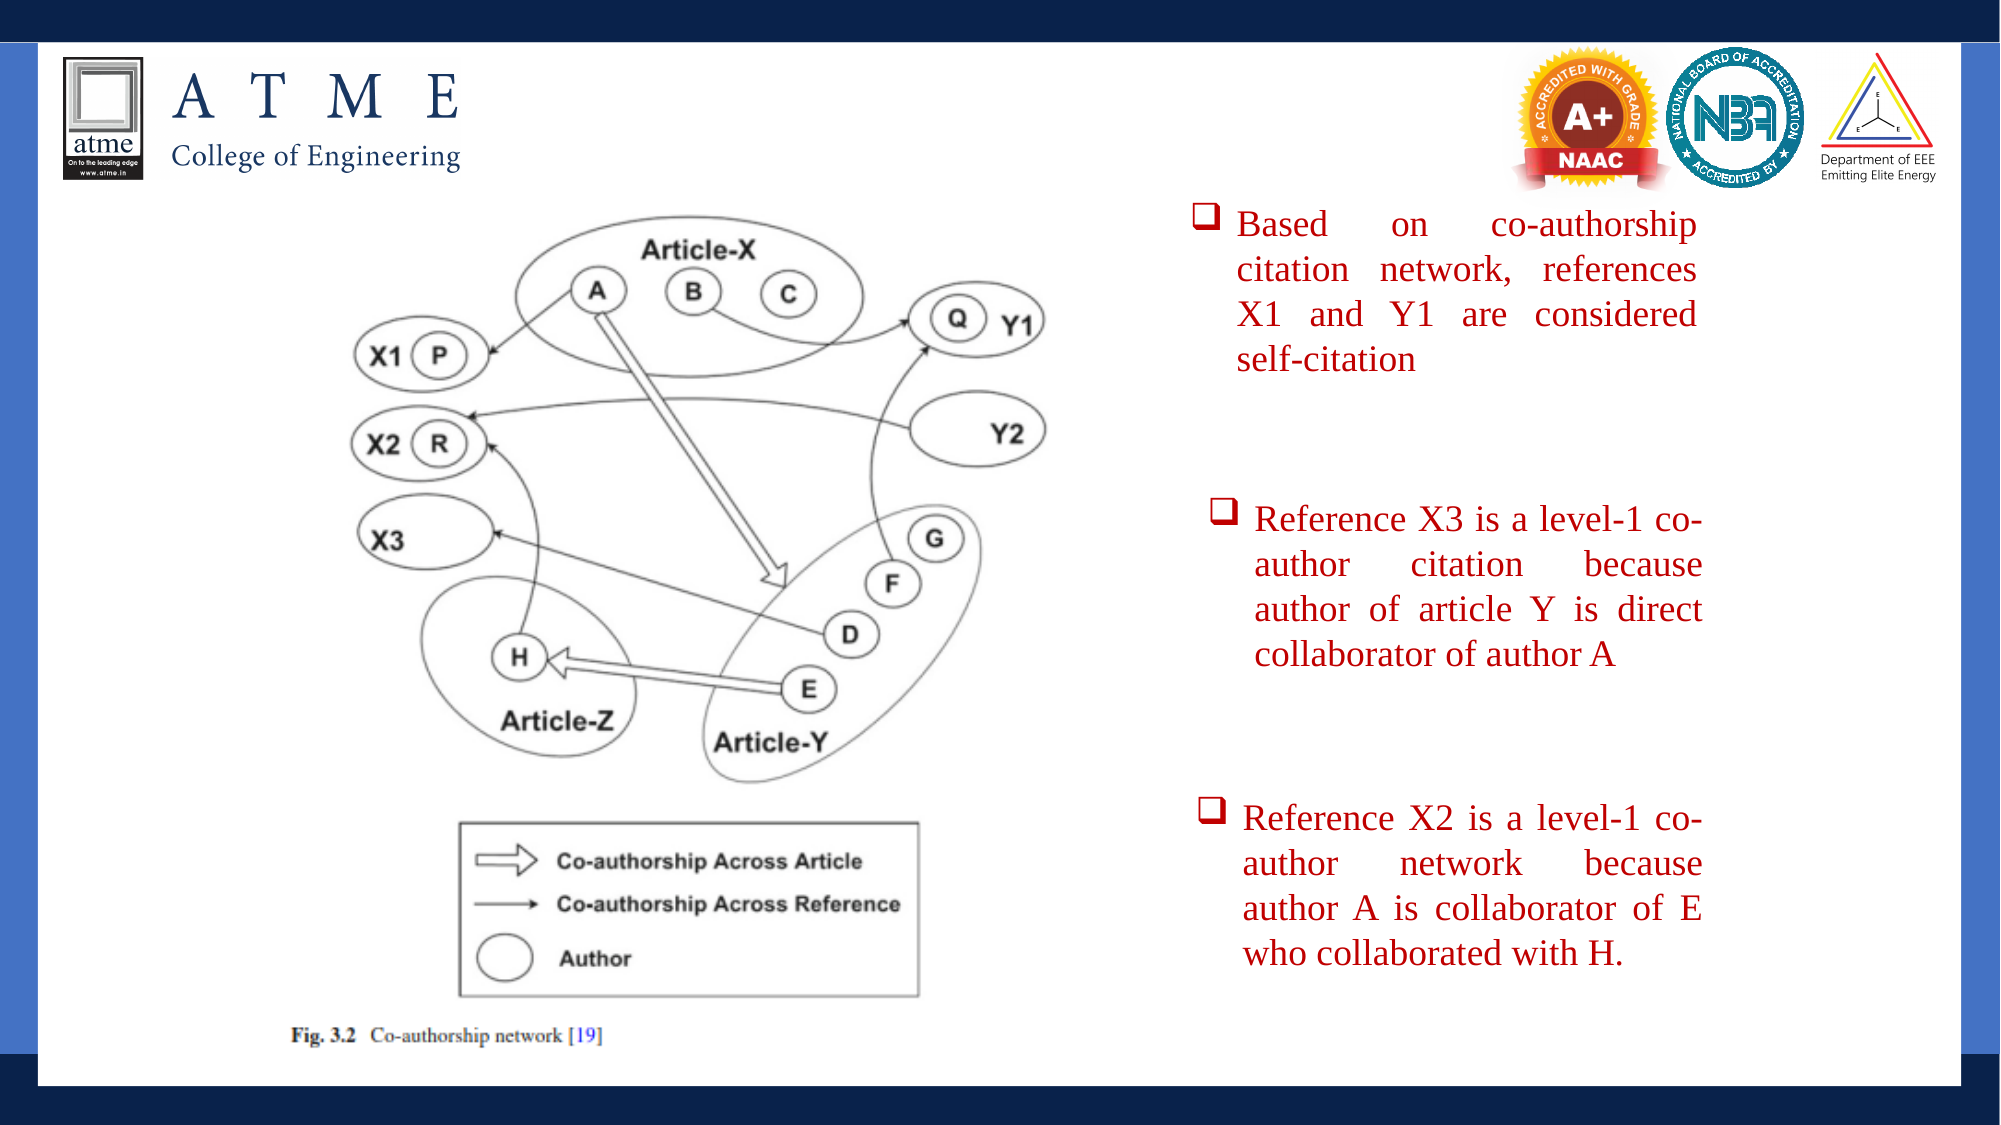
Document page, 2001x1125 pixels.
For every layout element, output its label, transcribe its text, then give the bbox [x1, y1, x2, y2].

picture [63, 57, 461, 180]
text_box Based on co-authorship citation network, references X1 and Y1 are considered self-citation [1174, 191, 1713, 387]
picture [1531, 60, 1651, 180]
text_box Reference X3 is a level-1 co-author citation because author of article Y is direct collaborator of author A [1192, 486, 1719, 682]
picture [0, 1054, 2000, 1125]
text_box Reference X2 is a level-1 co-author network because author A is collaborator of E who collaborated with H. [1180, 785, 1719, 981]
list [287, 191, 1076, 1062]
picture [1666, 47, 1804, 188]
picture [1815, 49, 1939, 184]
picture [0, 0, 2000, 43]
